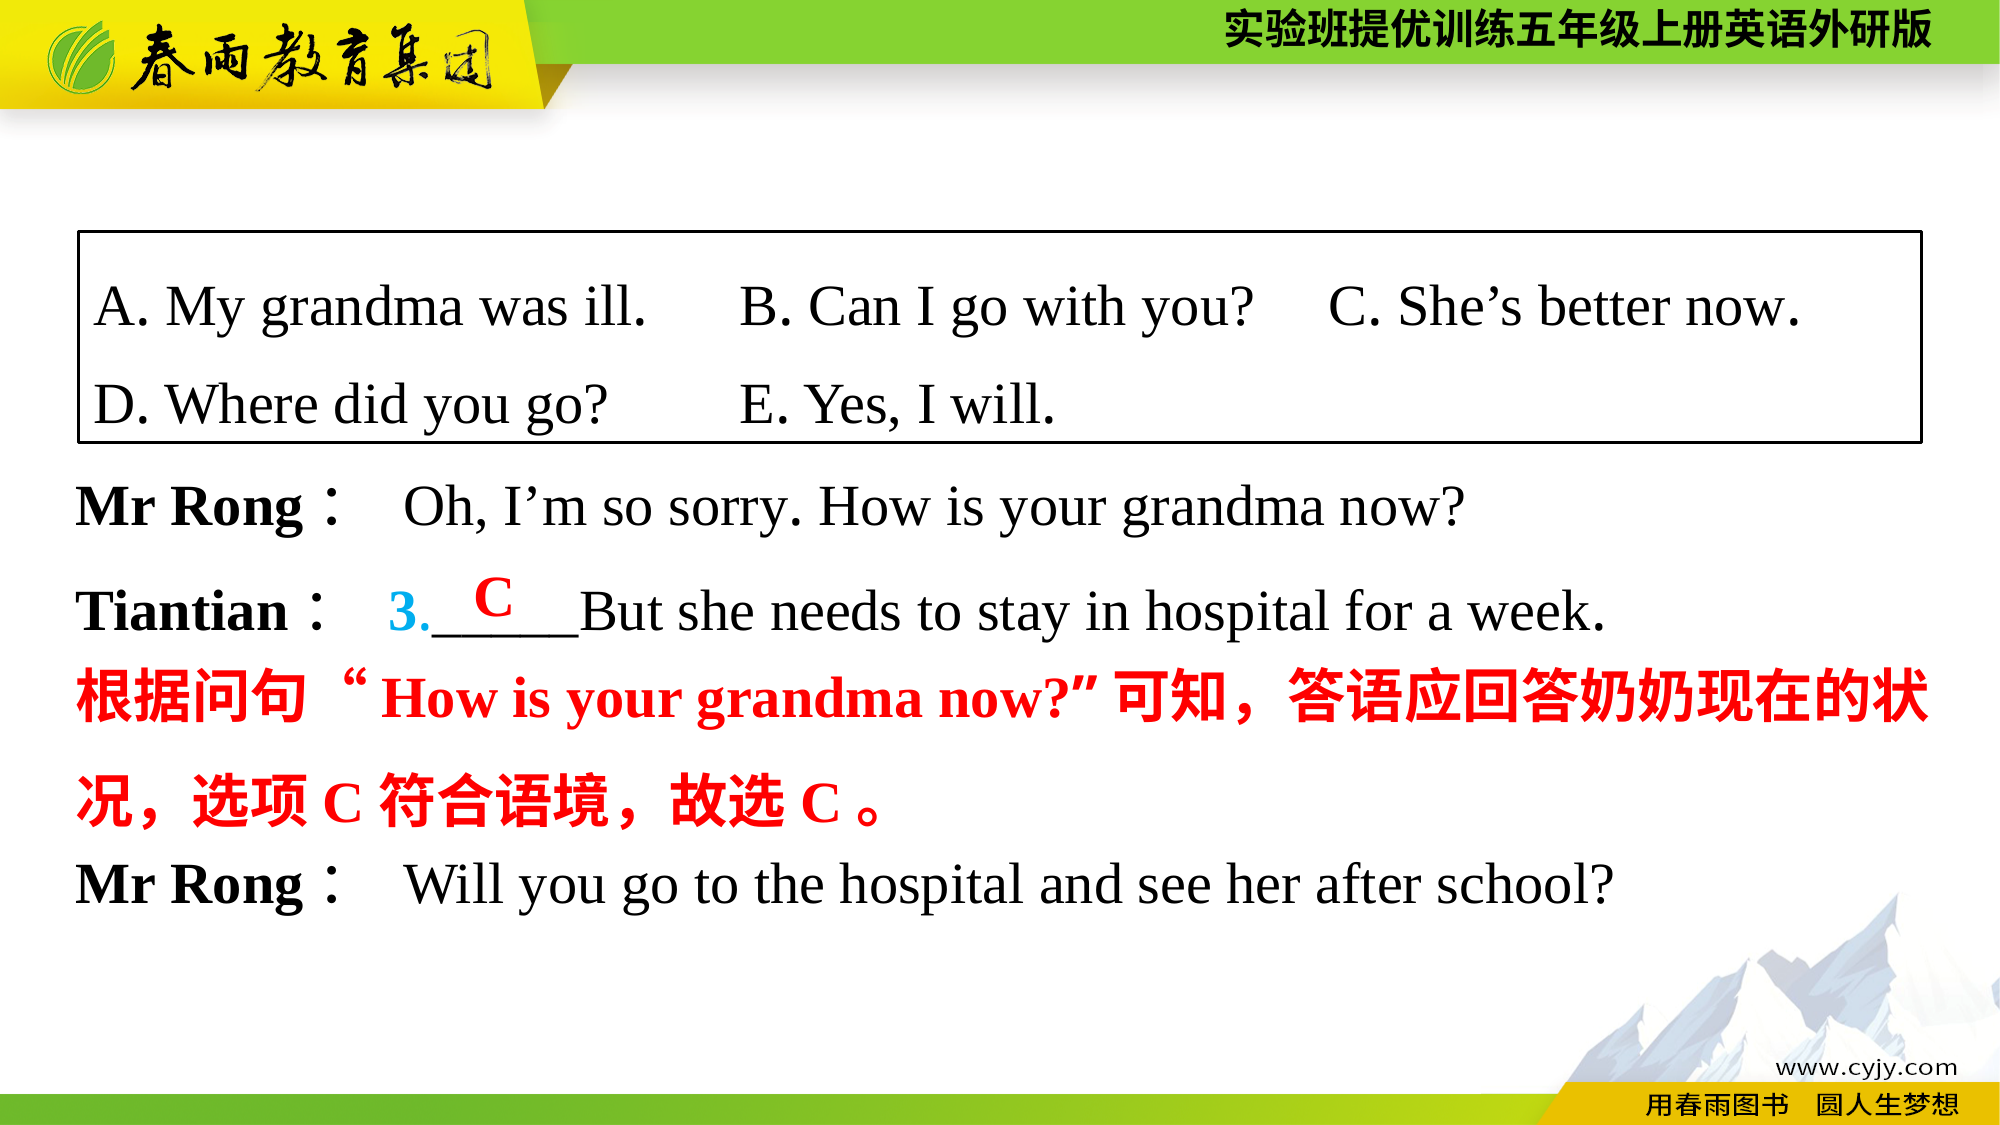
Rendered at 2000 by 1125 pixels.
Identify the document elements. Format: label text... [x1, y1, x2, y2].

text_box A. My grandma was ill. B. Can I go with you? C. She’s better now. D. Where did you go? E. Yes, I will. [78, 231, 1922, 443]
list Mr Rong： Oh, I’m so sorry. How is your grandma now? Tiantian： 3._____But she needs to stay in hospital for a week. Mr Rong： Will you go to the hospital and see her after school? [60, 842, 1945, 928]
text_box C [458, 551, 531, 616]
text_box 根据问句“How is your grandma now?”可知，答语应回答奶奶现在的状况，选项C符合语境，故选C。 [60, 616, 1945, 842]
list Mr Rong： Oh, I’m so sorry. How is your grandma now? Tiantian： 3._____But she needs to stay in hospital for a week. Mr Rong： Will you go to the hospital and see her after school? [60, 424, 1945, 616]
picture [0, 0, 2000, 1125]
